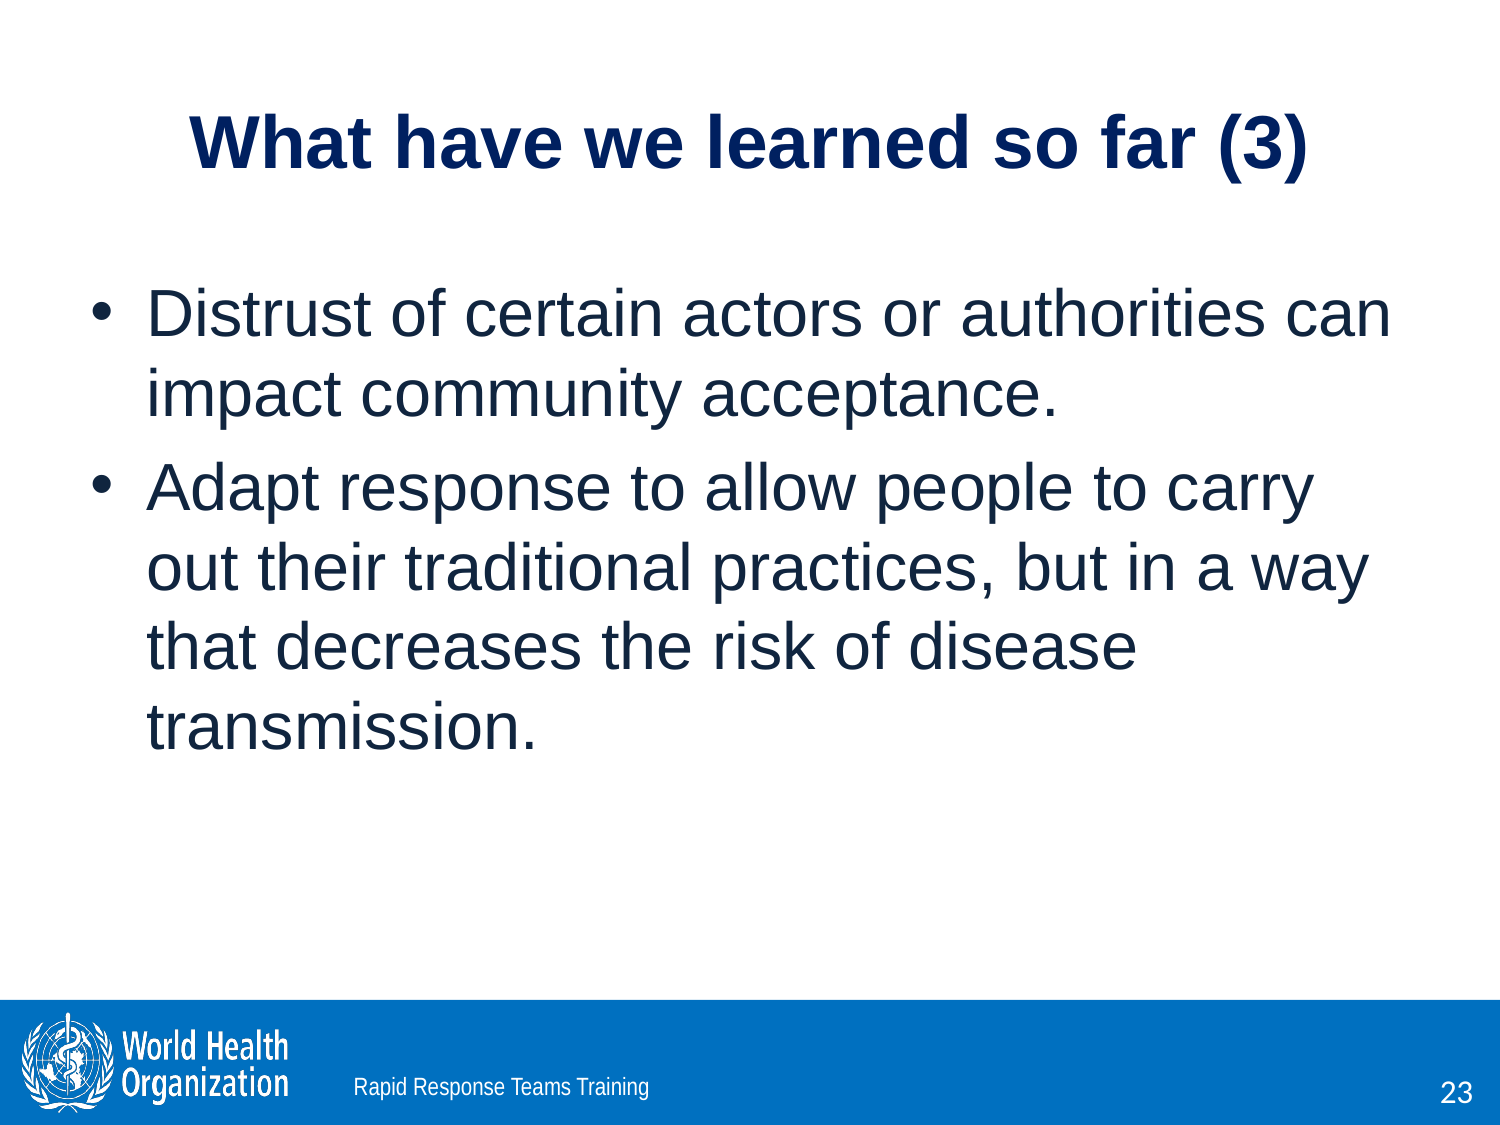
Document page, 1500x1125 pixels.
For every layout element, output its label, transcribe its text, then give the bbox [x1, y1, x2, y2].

list Distrust of certain actors or authorities can impact community acceptance. Adapt response to allow people to carry out their traditional practices, but in a way that decreases the risk of disease transmission. [75, 262, 1425, 1005]
picture [21, 1012, 288, 1113]
title What have we learned so far (3) [75, 45, 1425, 233]
